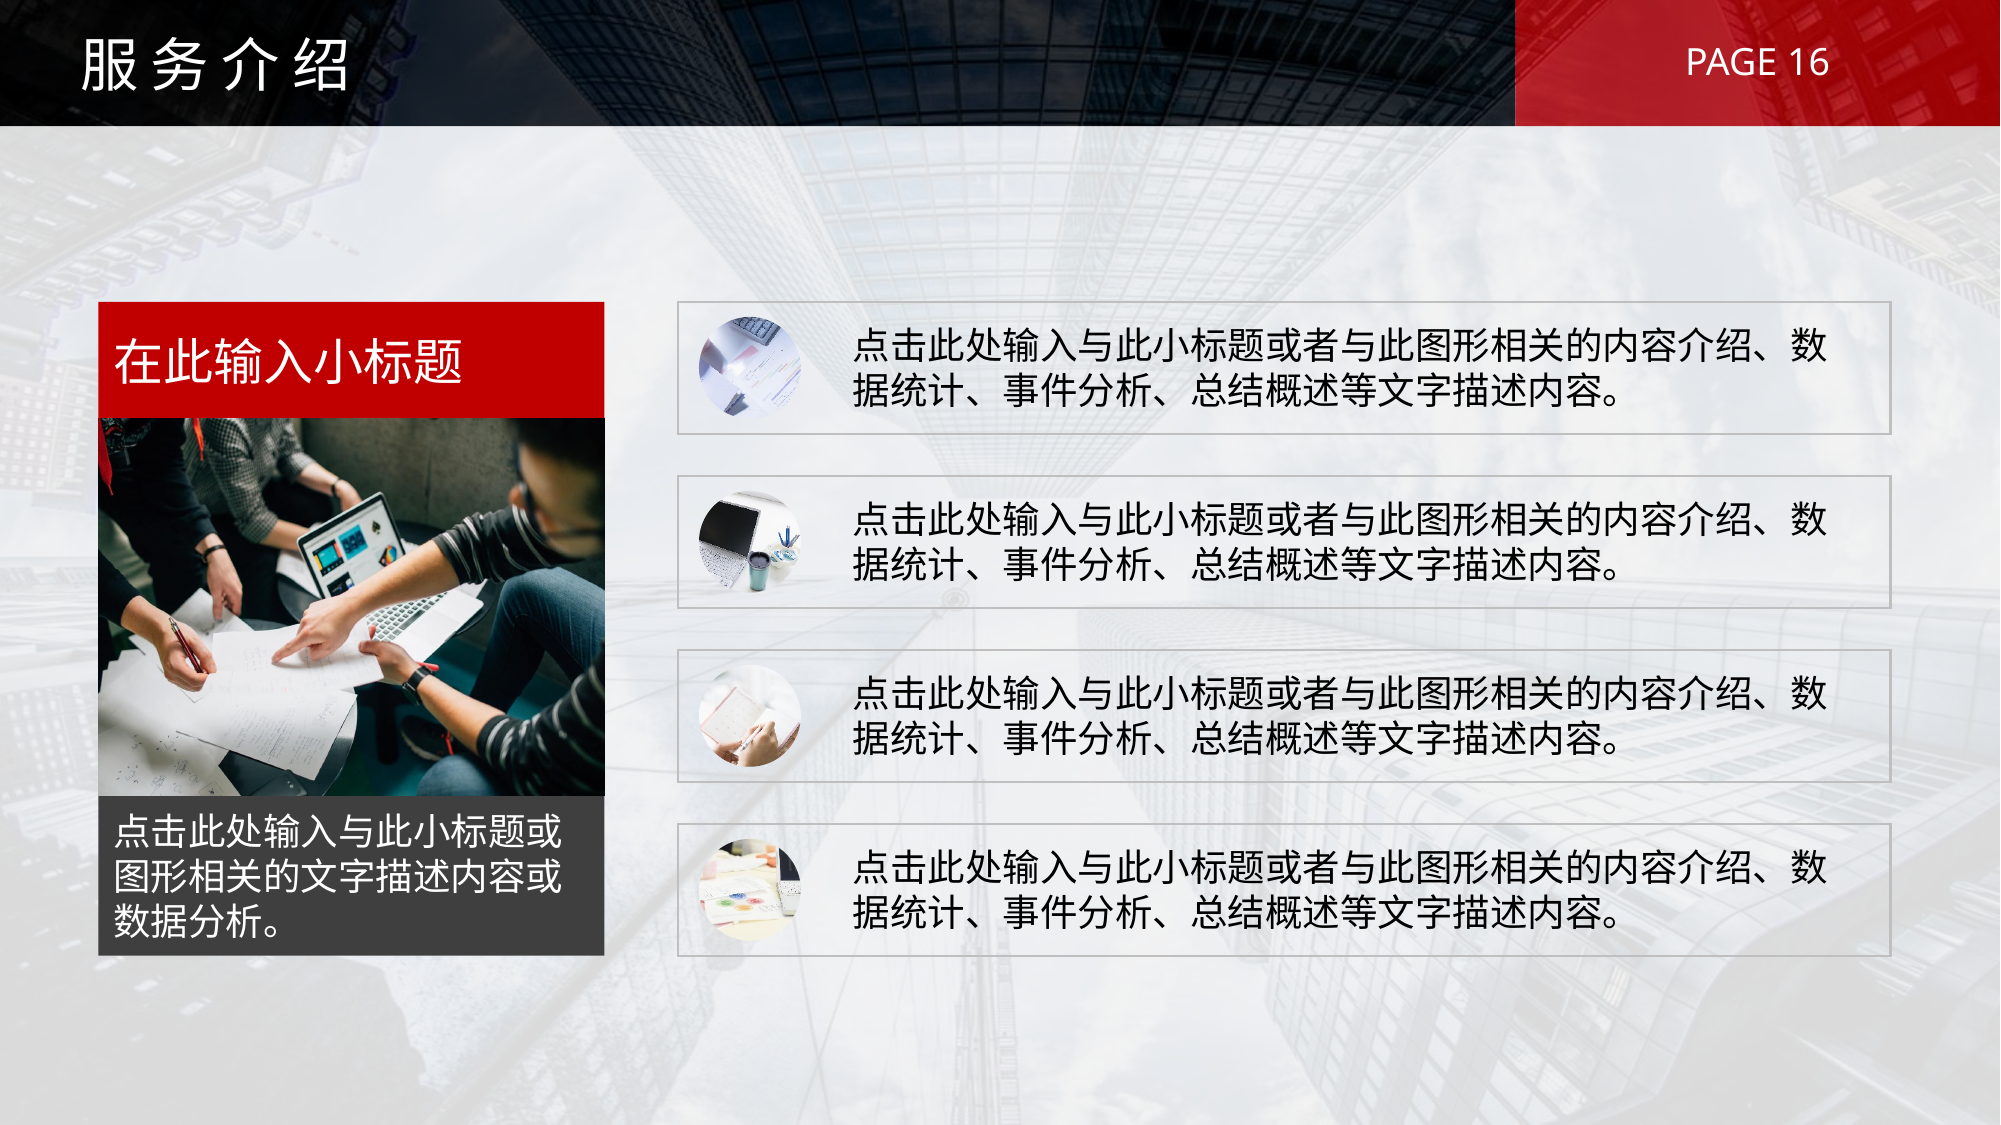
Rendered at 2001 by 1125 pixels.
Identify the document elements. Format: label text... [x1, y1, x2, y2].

text_box 在此输入小标题 [97, 301, 605, 419]
picture [98, 418, 605, 796]
title 服务介绍 [65, 20, 931, 106]
picture [0, 0, 1515, 126]
text_box 点击此处输入与此小标题或图形相关的文字描述内容或数据分析。 [97, 795, 605, 957]
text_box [678, 823, 1891, 956]
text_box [678, 301, 1891, 434]
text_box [678, 475, 1891, 608]
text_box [678, 649, 1891, 782]
